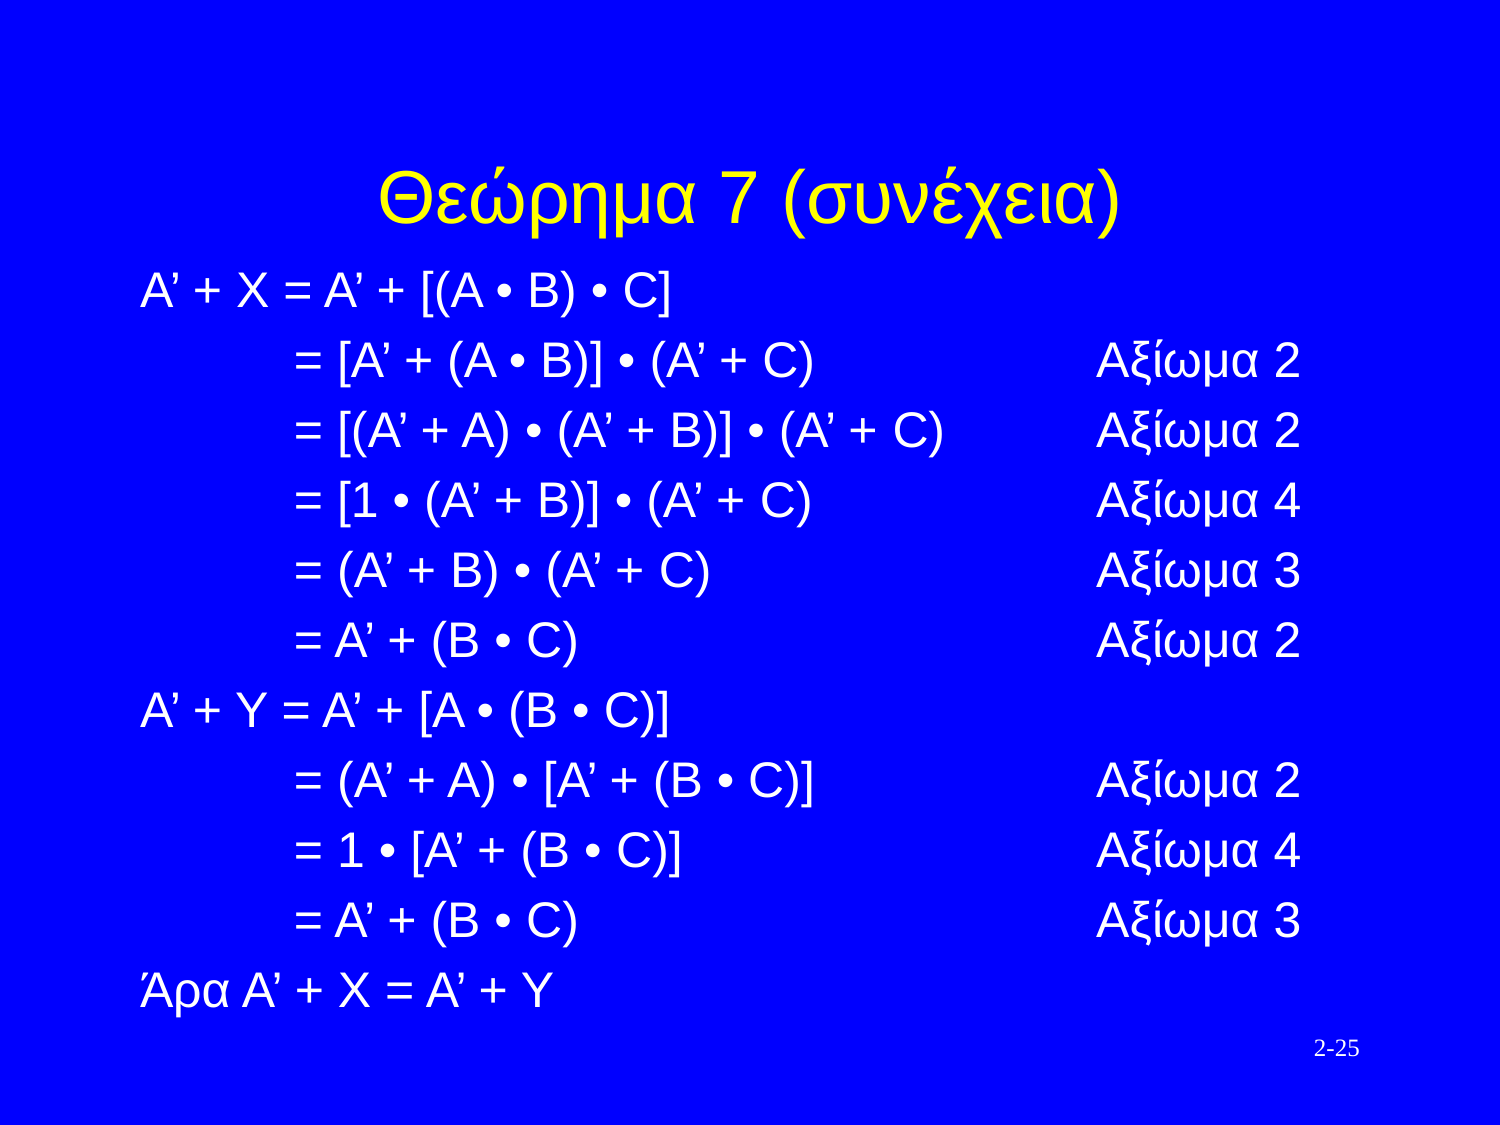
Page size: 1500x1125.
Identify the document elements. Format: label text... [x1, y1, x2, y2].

title Θεώρημα 7 (συνέχεια) [112, 99, 1388, 288]
list Α’ + Χ = Α’ + [(Α • Β) • C] = [A’ + (A • B)] • (A’ + C) Αξίωμα 2 = [(Α’ + Α) • (Α’ + Β)] • (Α’ + C) Αξίωμα 2 = [1 • (Α’ + Β)] • (Α’ + C) Αξίωμα 4 = (Α’ + Β) • (Α’ + C) Αξίωμα 3 = Α’ + (Β • C) Αξίωμα 2 Α’ + Υ = Α’ + [Α • (Β • C)] = (A’ + A) • [A’ + (B • C)] Αξίωμα 2 = 1 • [Α’ + (Β • C)] Αξίωμα 4 = Α’ + (Β • C) Αξίωμα 3 Άρα Α’ + Χ = Α’ + Υ [124, 249, 1401, 1088]
